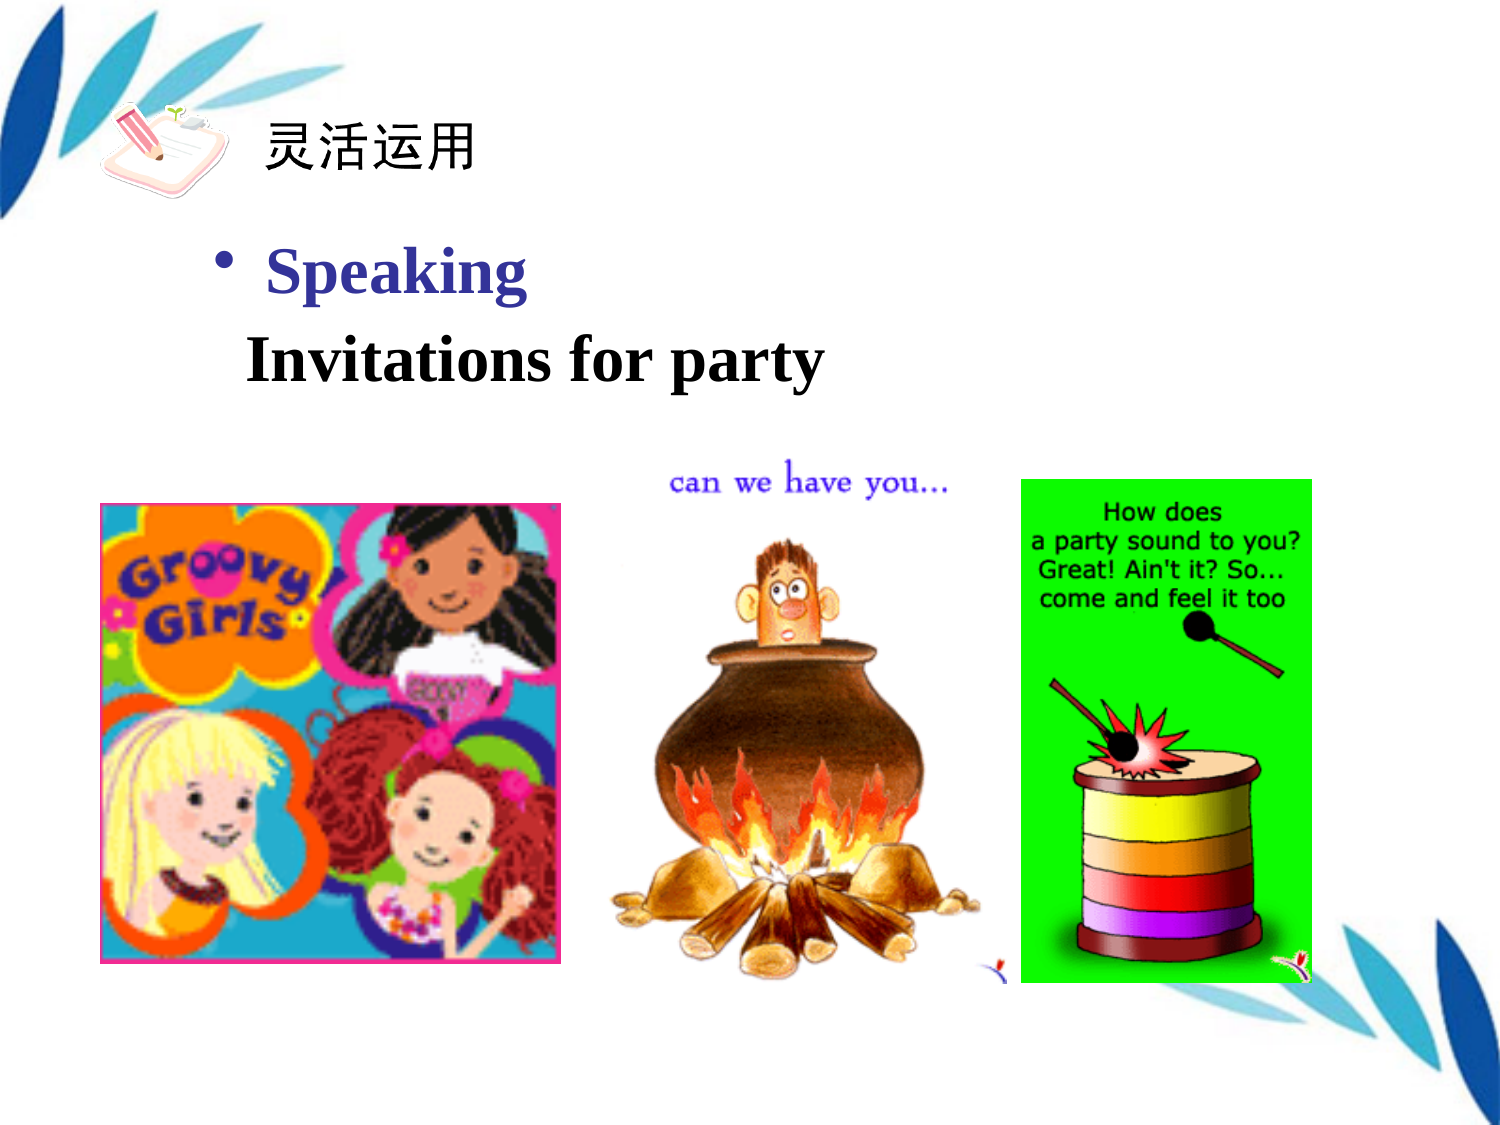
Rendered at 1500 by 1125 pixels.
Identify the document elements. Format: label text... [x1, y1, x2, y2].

title Invitations for party [230, 302, 880, 408]
text_box Speaking [198, 219, 544, 315]
picture [0, 0, 1500, 1125]
